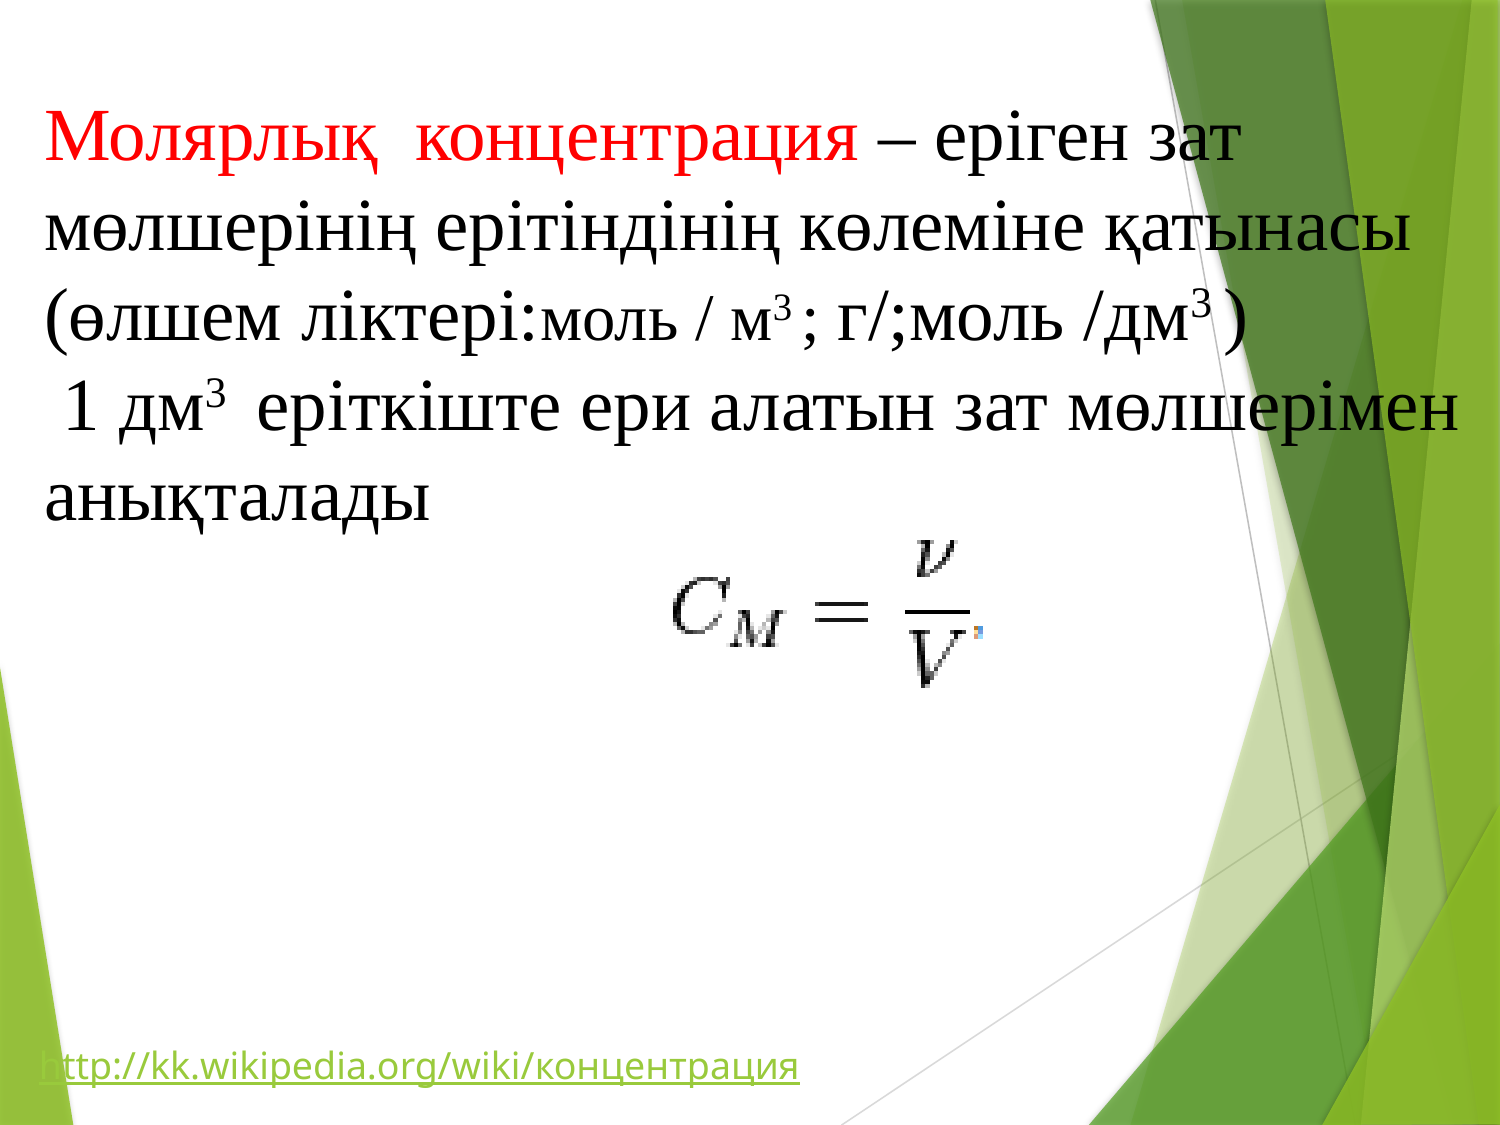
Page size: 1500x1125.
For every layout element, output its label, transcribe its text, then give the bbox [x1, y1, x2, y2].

text_box http://kk.wikipedia.org/wiki/концентрация [24, 1034, 1218, 1101]
picture [647, 511, 997, 716]
text_box Молярлық концентрация – еріген зат мөлшерінің ерітіндінің көлеміне қатынасы (өлшем ліктері:моль / м3 ; г/;моль /дм3 ) 1 дм3 еріткіште ери алатын зат мөлшерімен анықталады [29, 78, 1483, 543]
